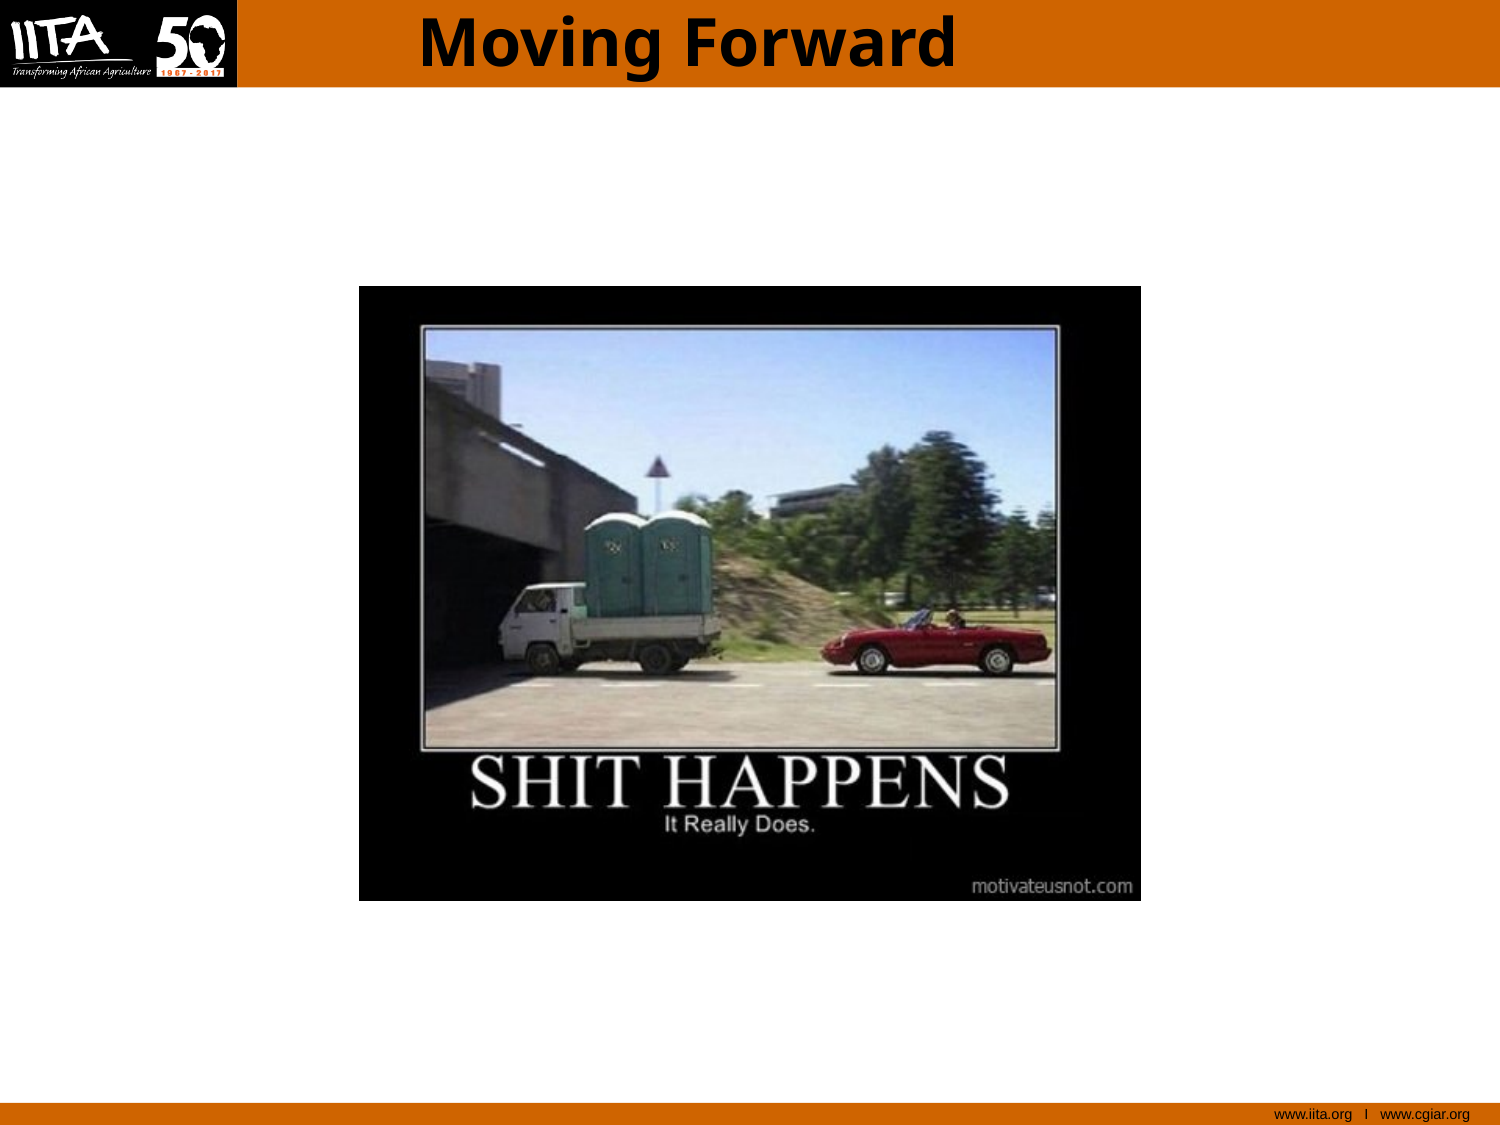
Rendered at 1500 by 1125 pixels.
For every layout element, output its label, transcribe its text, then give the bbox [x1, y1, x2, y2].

picture [11, 15, 225, 79]
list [358, 286, 1142, 902]
title Moving Forward [262, 0, 1475, 88]
